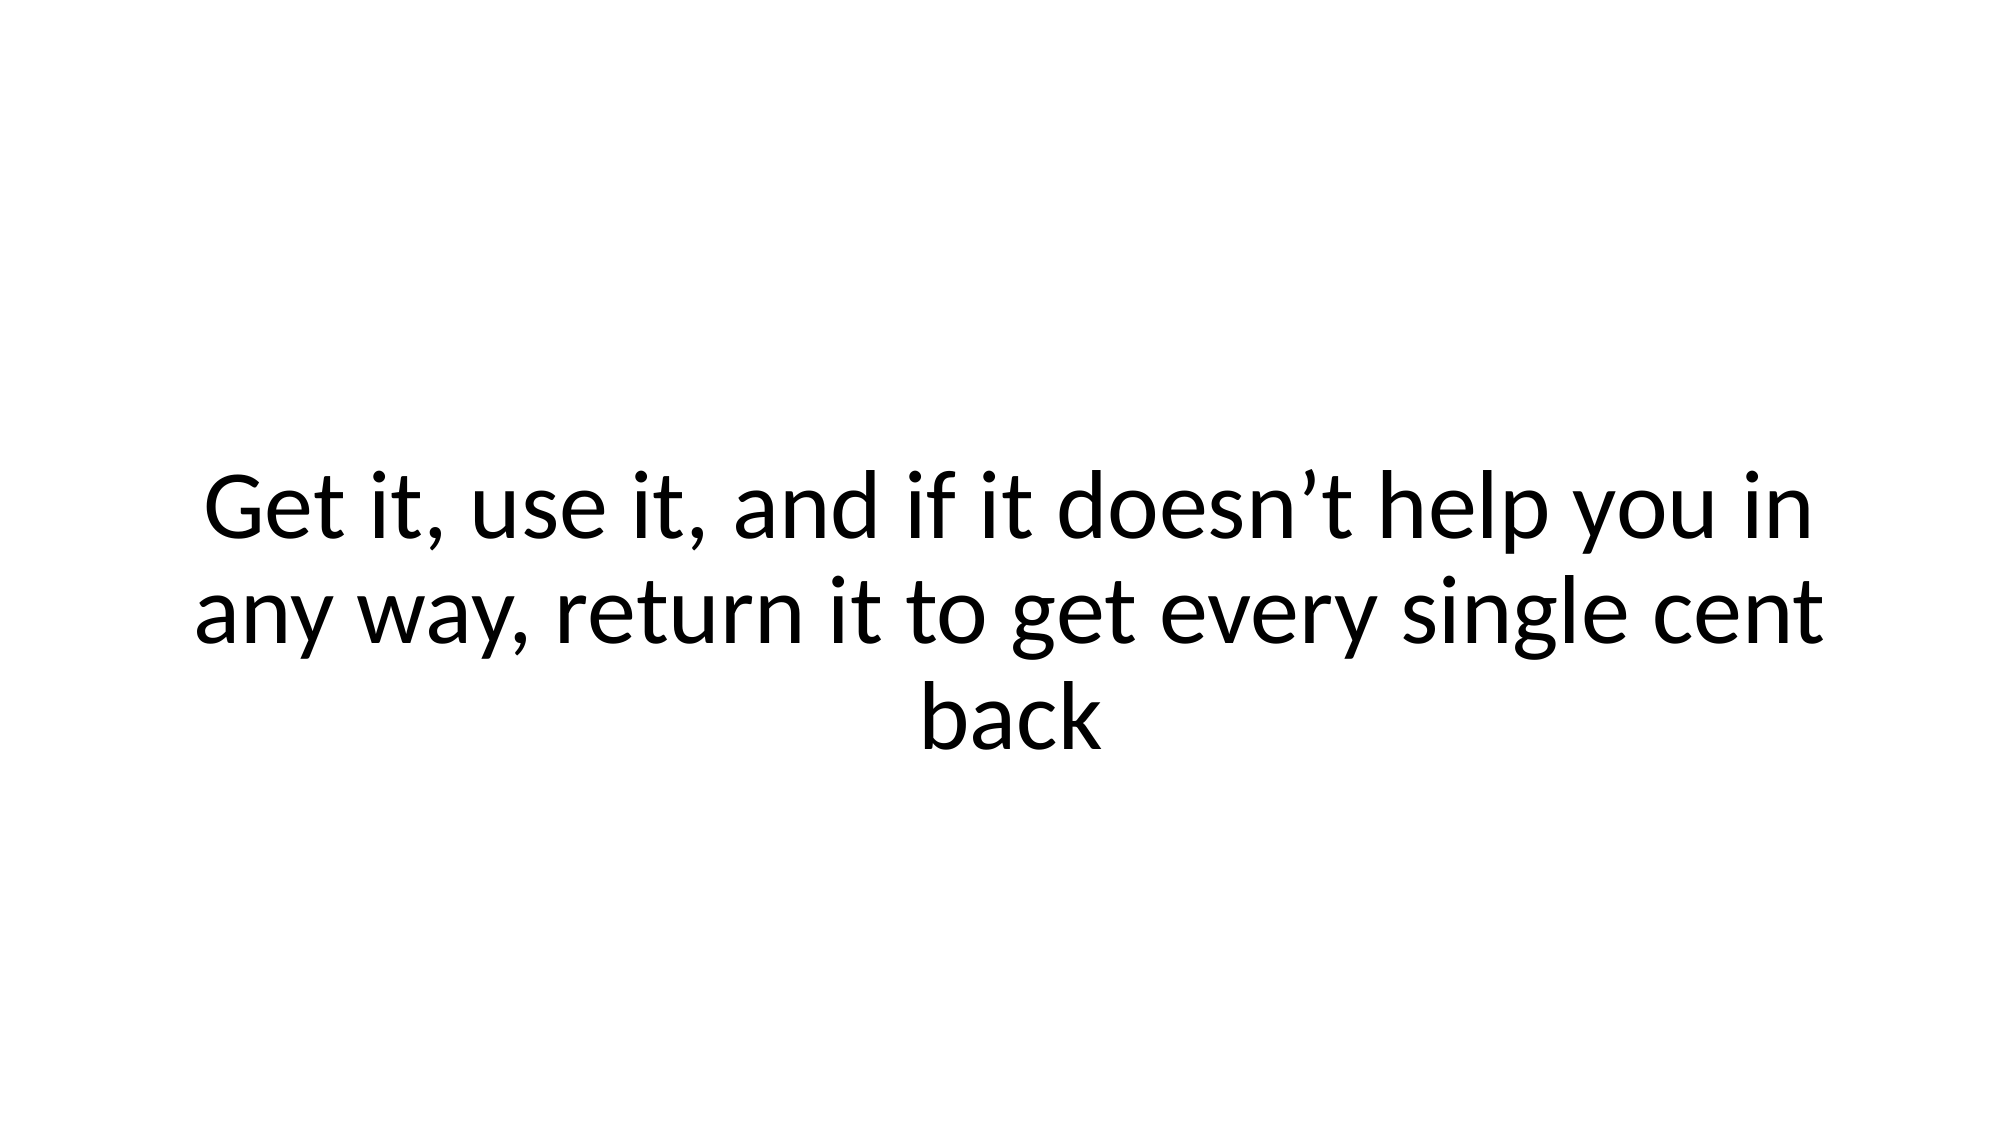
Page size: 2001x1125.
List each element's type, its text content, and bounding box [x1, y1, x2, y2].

list Get it, use it, and if it doesn’t help you in any way, return it to get every single cent back [147, 319, 1873, 898]
